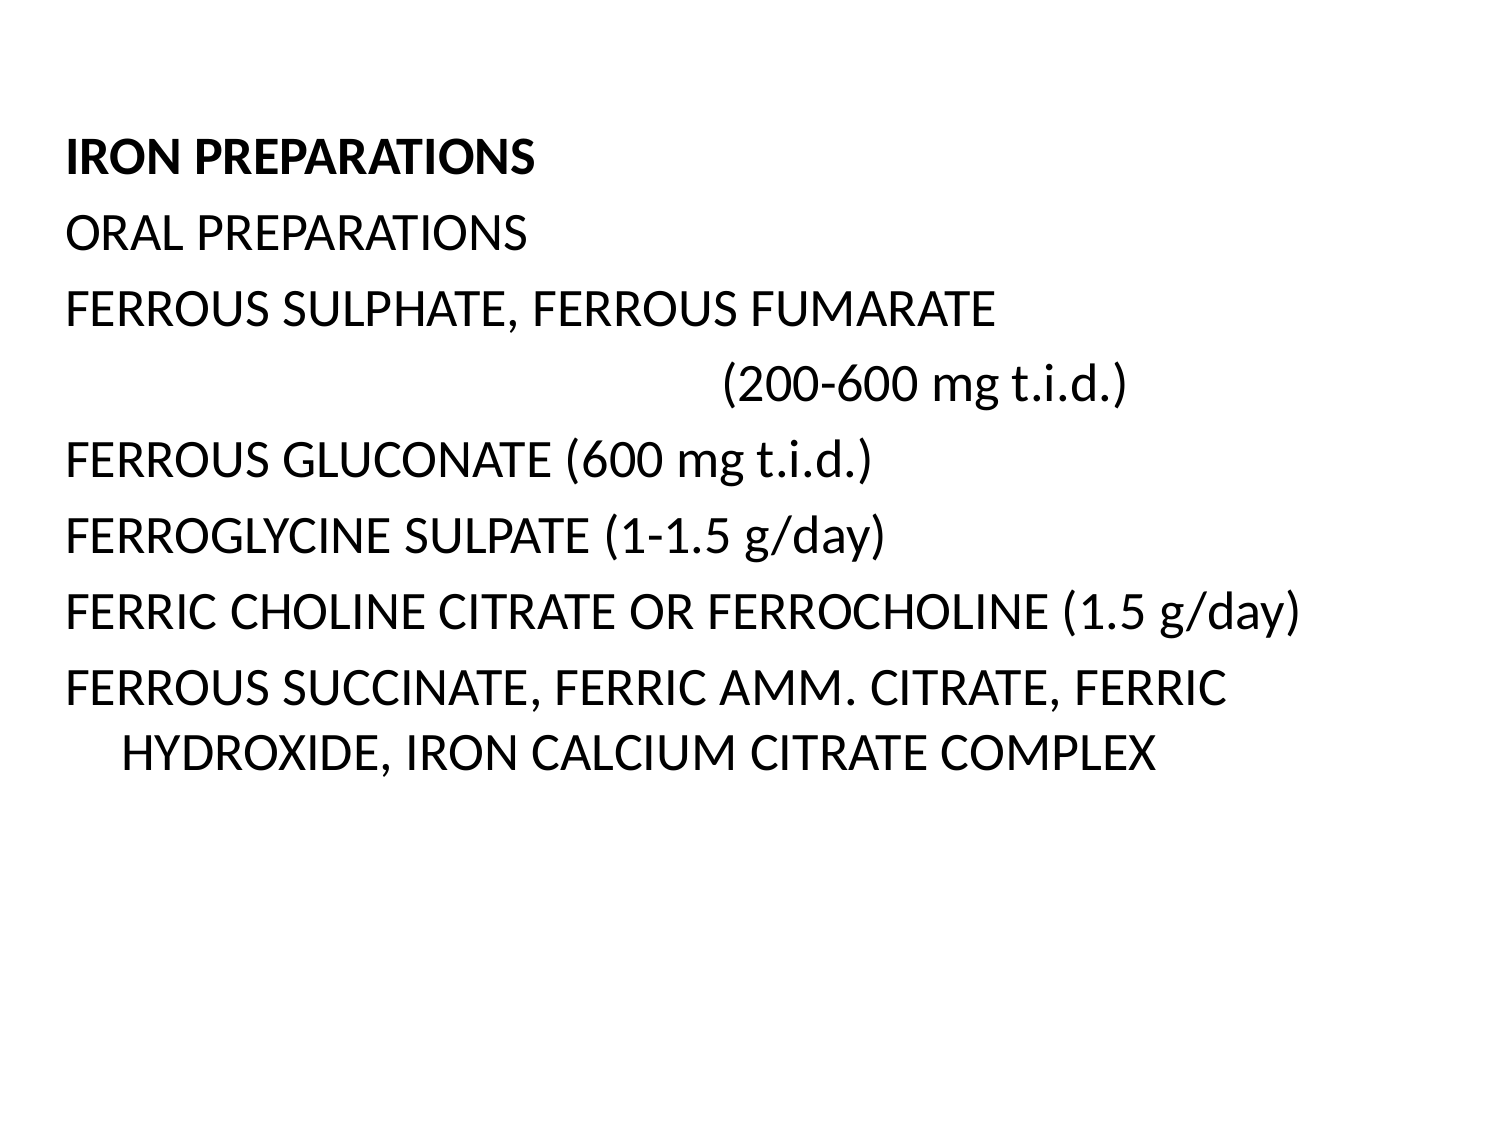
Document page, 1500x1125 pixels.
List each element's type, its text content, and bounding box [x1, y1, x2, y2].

list IRON PREPARATIONS ORAL PREPARATIONS FERROUS SULPHATE, FERROUS FUMARATE (200-600 mg t.i.d.) FERROUS GLUCONATE (600 mg t.i.d.) FERROGLYCINE SULPATE (1-1.5 g/day) FERRIC CHOLINE CITRATE OR FERROCHOLINE (1.5 g/day) FERROUS SUCCINATE, FERRIC AMM. CITRATE, FERRIC HYDROXIDE, IRON CALCIUM CITRATE COMPLEX [50, 112, 1400, 855]
